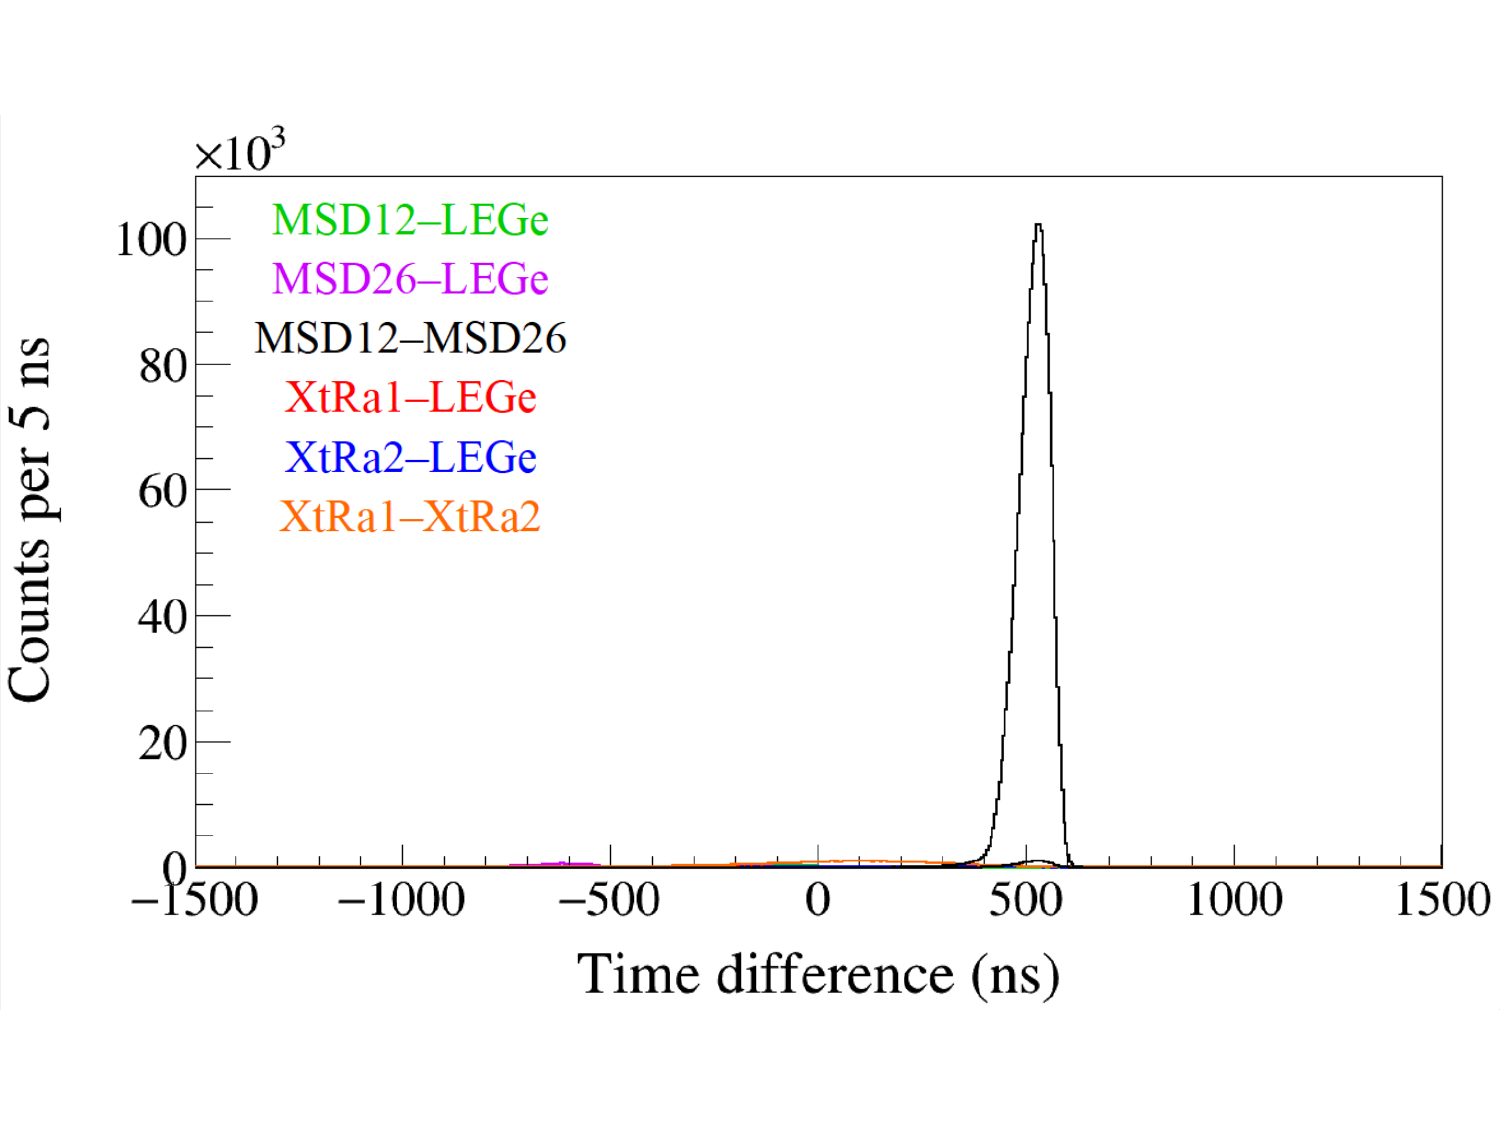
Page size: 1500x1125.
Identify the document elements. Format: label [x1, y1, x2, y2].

picture [0, 115, 1500, 1010]
